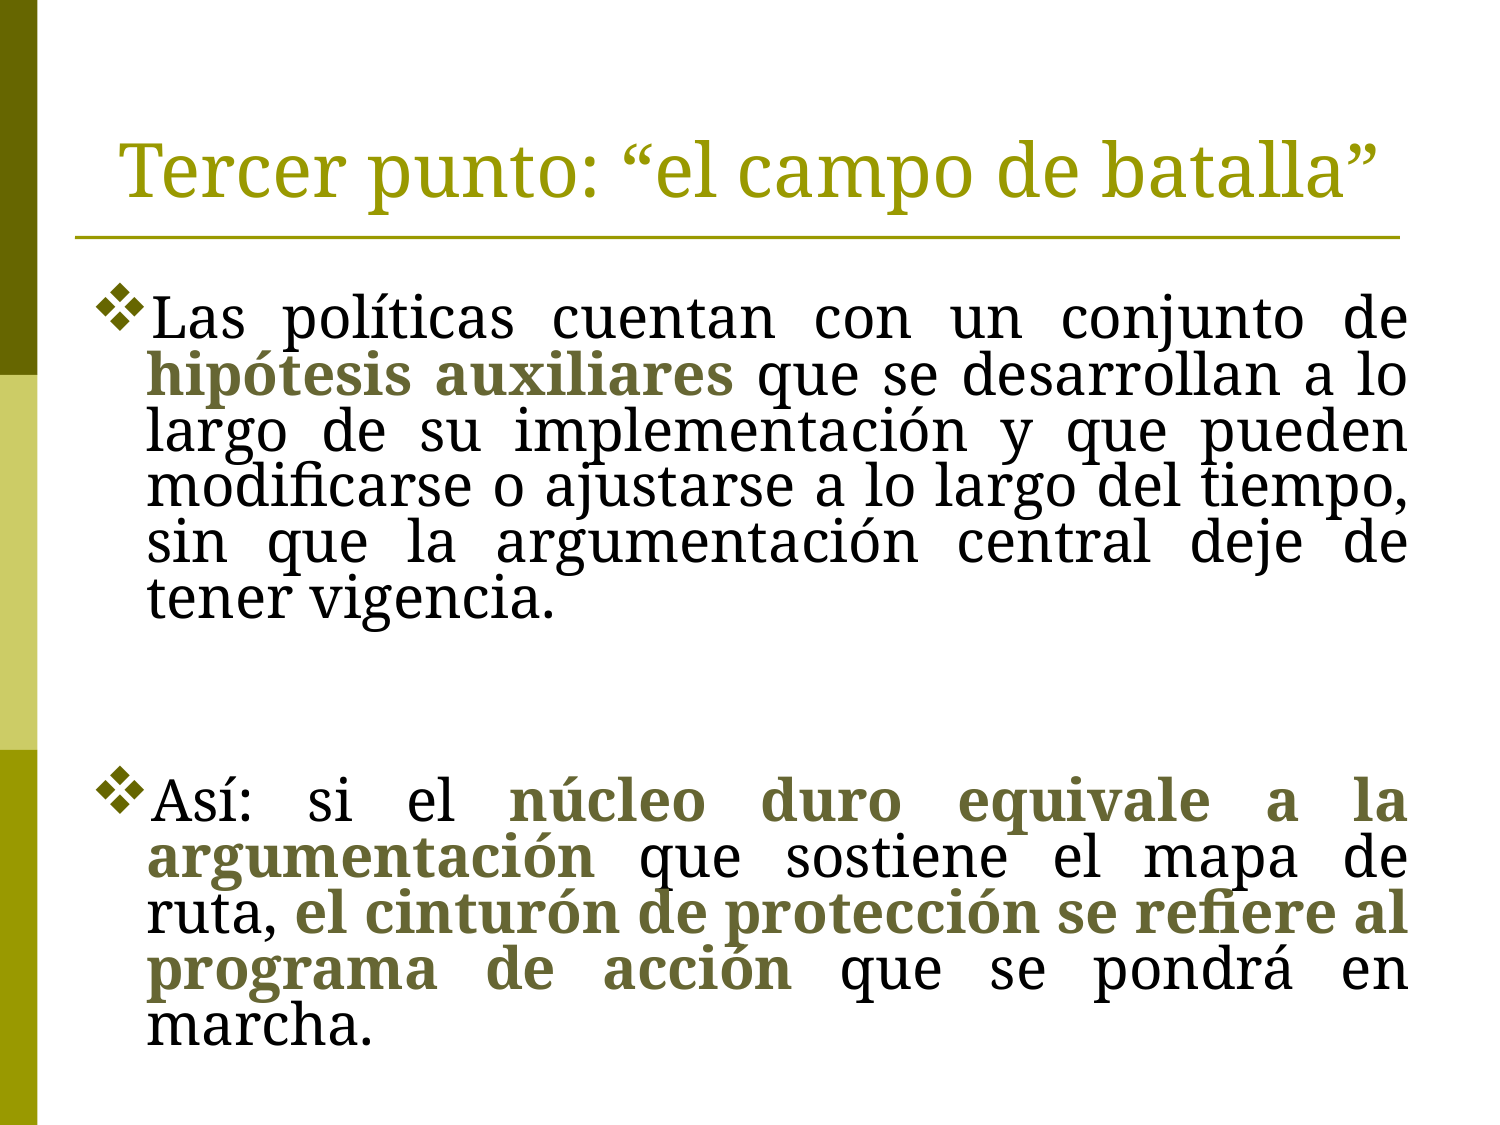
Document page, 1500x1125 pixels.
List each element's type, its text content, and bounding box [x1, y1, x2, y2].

title Tercer punto: “el campo de batalla” [74, 32, 1426, 221]
list Las políticas cuentan con un conjunto de hipótesis auxiliares que se desarrollan a lo largo de su implementación y que pueden modificarse o ajustarse a lo largo del tiempo, sin que la argumentación central deje de tener vigencia. Así: si el núcleo duro equivale a la argumentación que sostiene el mapa de ruta, el cinturón de protección se refiere al programa de acción que se pondrá en marcha. [74, 286, 1426, 1024]
